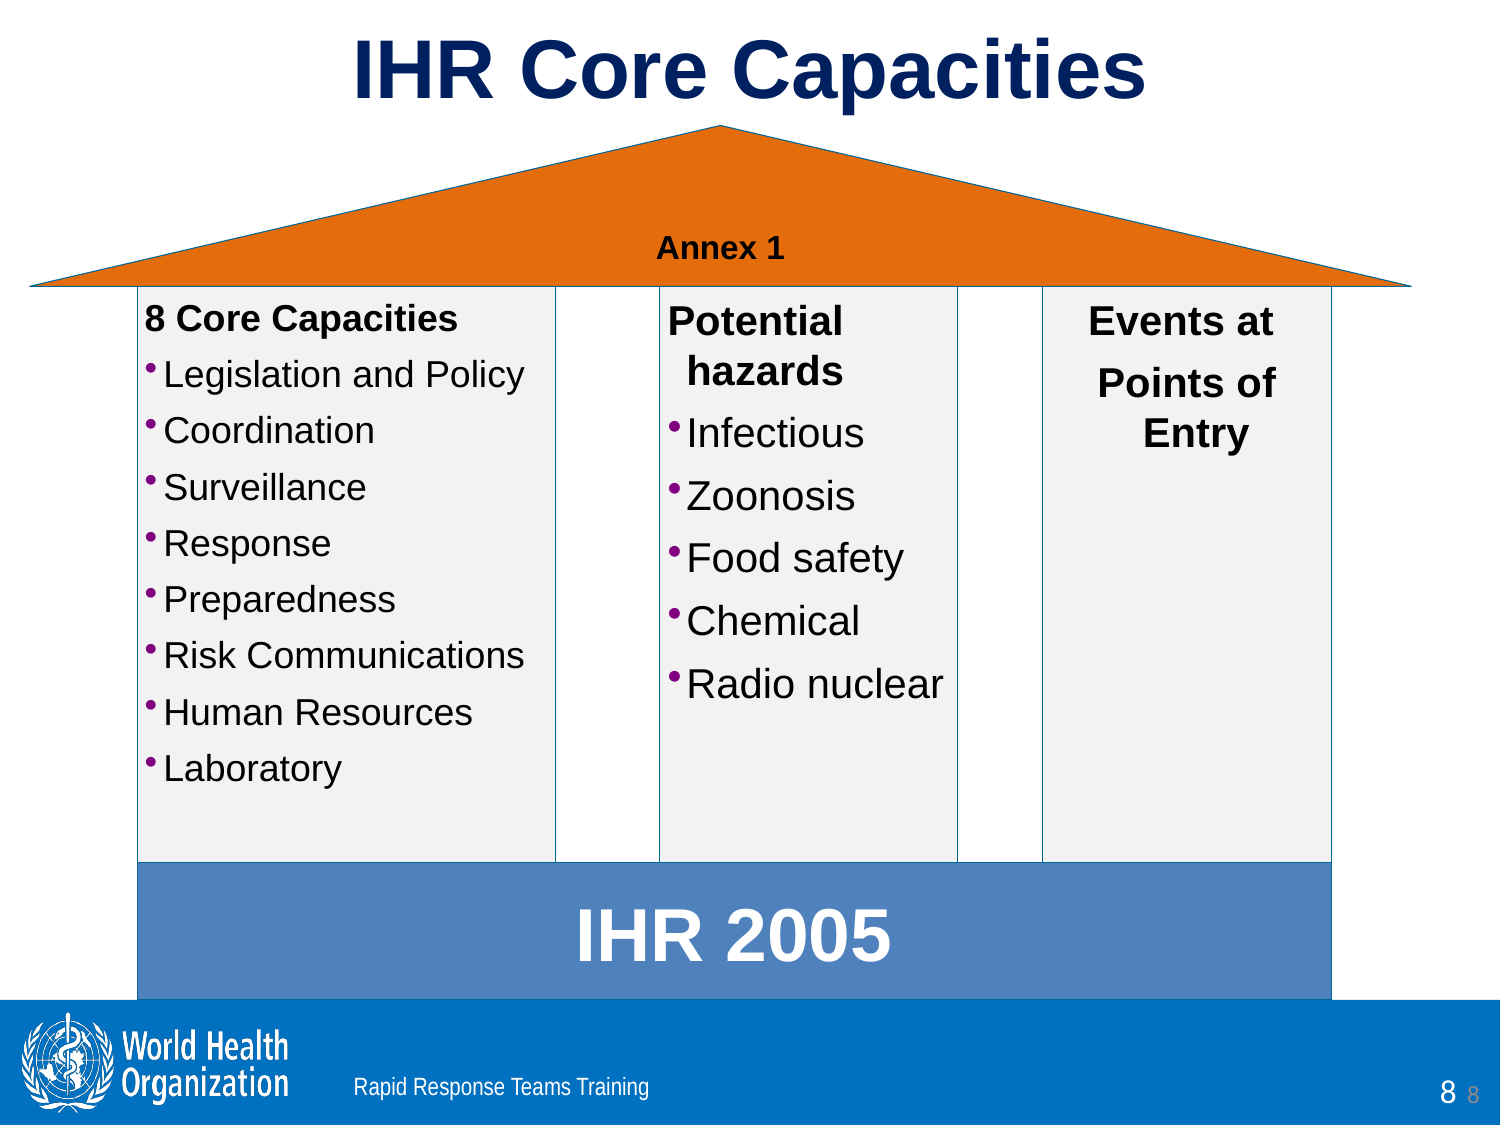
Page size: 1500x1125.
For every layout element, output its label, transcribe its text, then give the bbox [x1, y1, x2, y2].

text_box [29, 125, 1412, 1000]
slide_number 8 [1394, 1063, 1495, 1124]
picture [21, 1012, 288, 1113]
title IHR Core Capacities [75, 0, 1426, 136]
